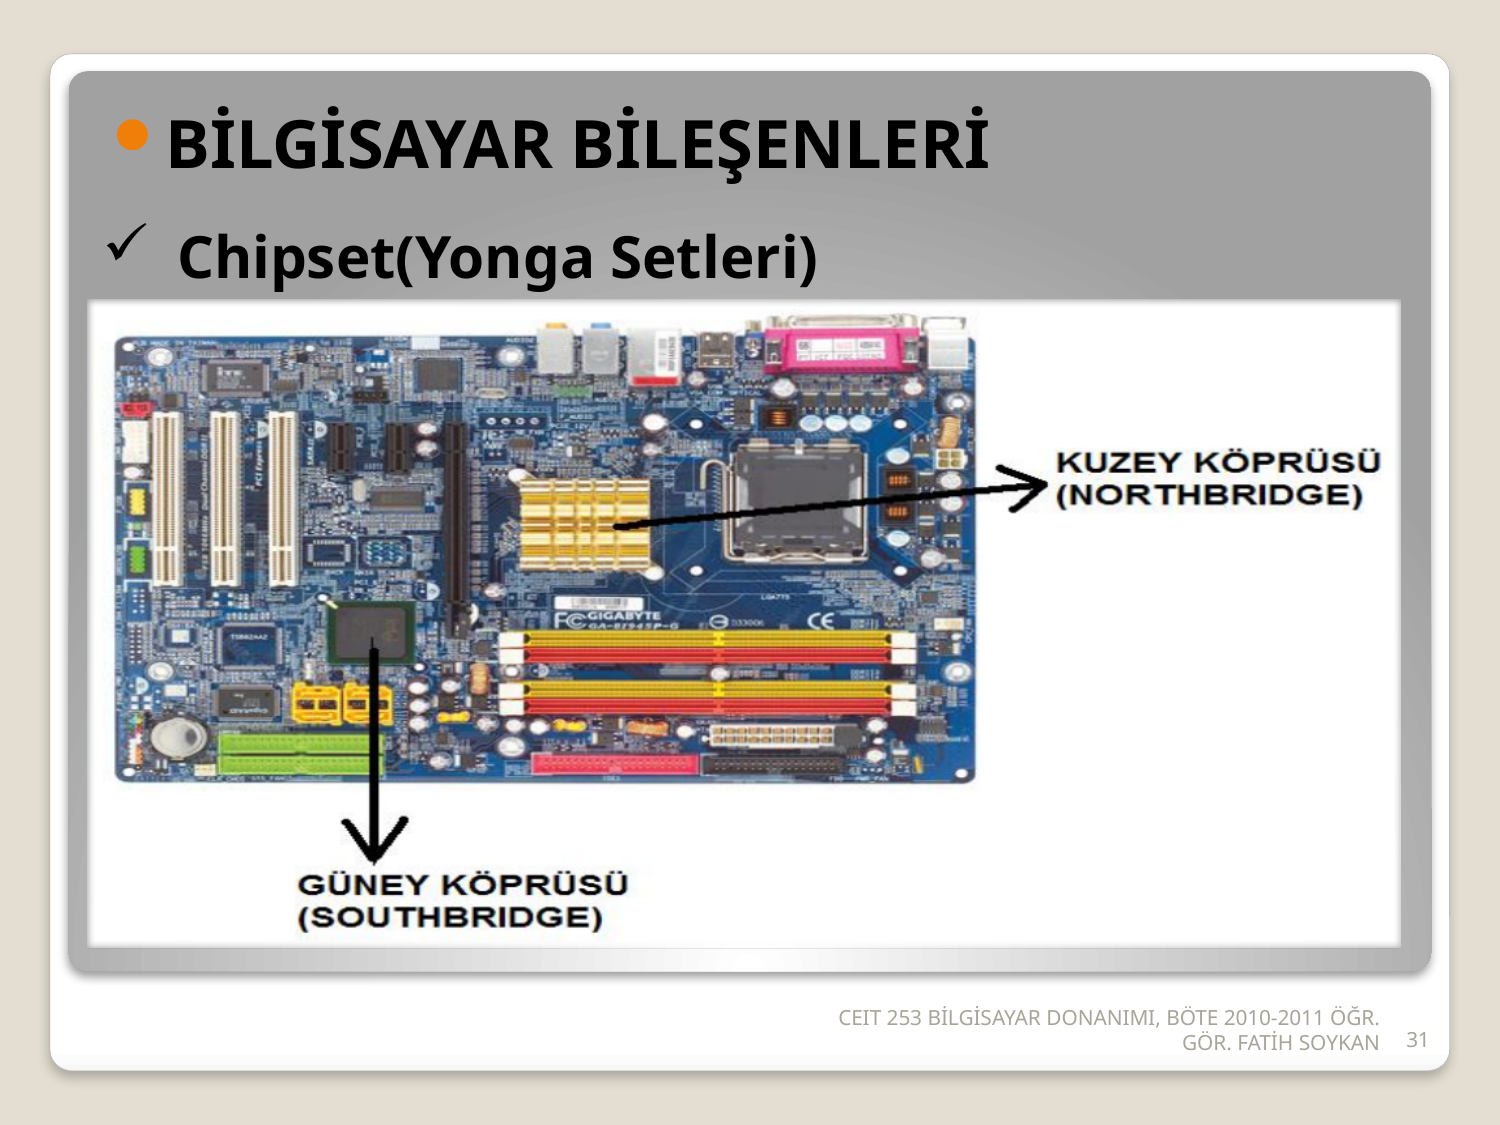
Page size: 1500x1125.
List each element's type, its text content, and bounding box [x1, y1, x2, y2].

slide_number 31 [1395, 1002, 1445, 1063]
list BİLGİSAYAR BİLEŞENLERİ [82, 86, 1425, 300]
picture [87, 299, 1401, 951]
footer CEIT 253 BİLGİSAYAR DONANIMI, BÖTE 2010-2011 ÖĞR. GÖR. FATİH SOYKAN [800, 1002, 1395, 1063]
text_box Chipset(Yonga Setleri) [87, 162, 1413, 298]
